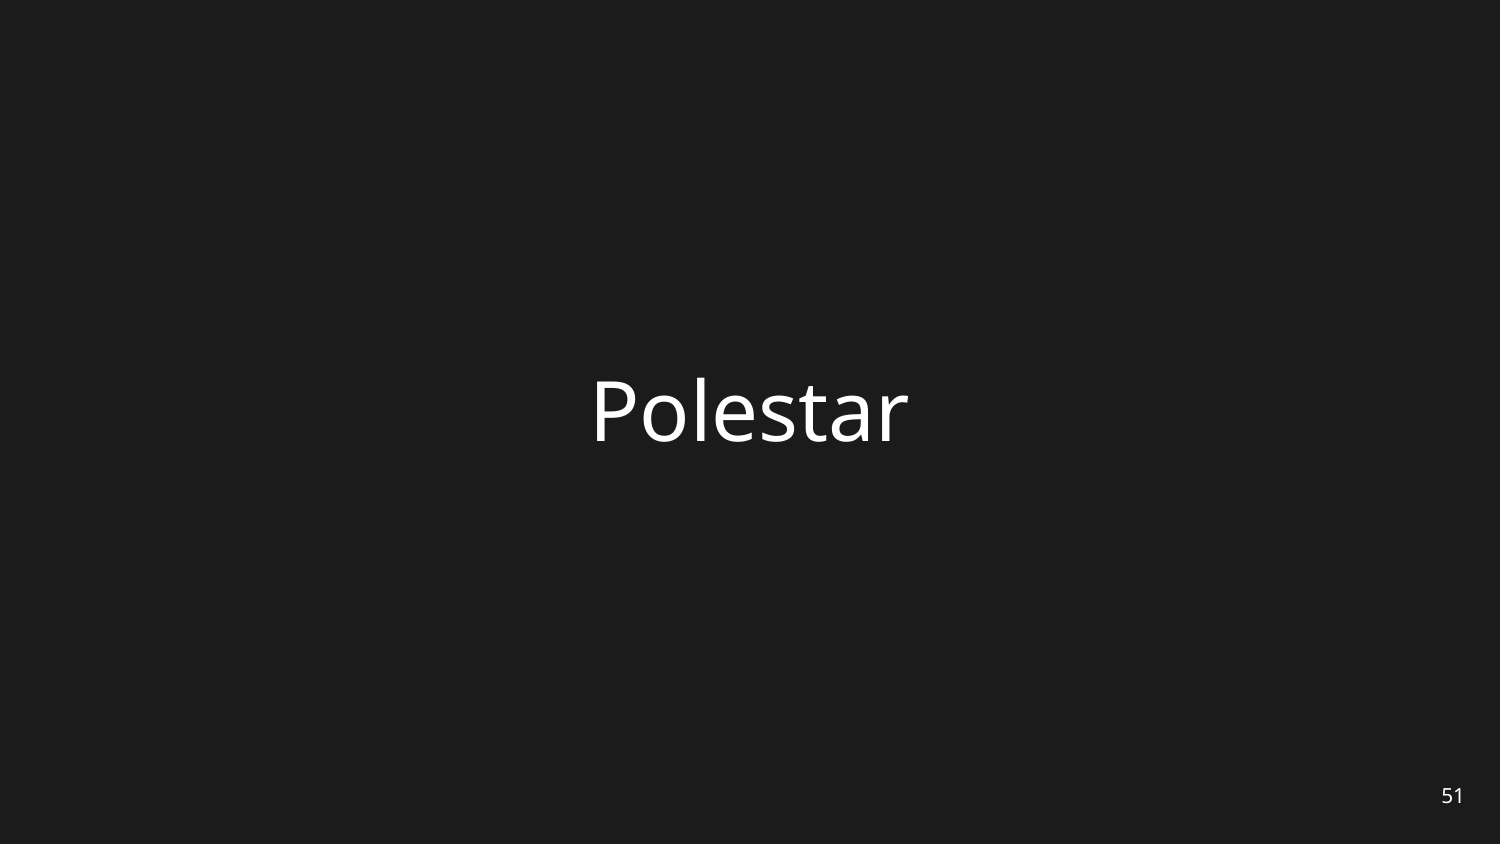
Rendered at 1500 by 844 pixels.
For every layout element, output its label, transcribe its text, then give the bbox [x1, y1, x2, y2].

title Polestar [51, 72, 1449, 753]
slide_number 51 [1389, 764, 1480, 830]
